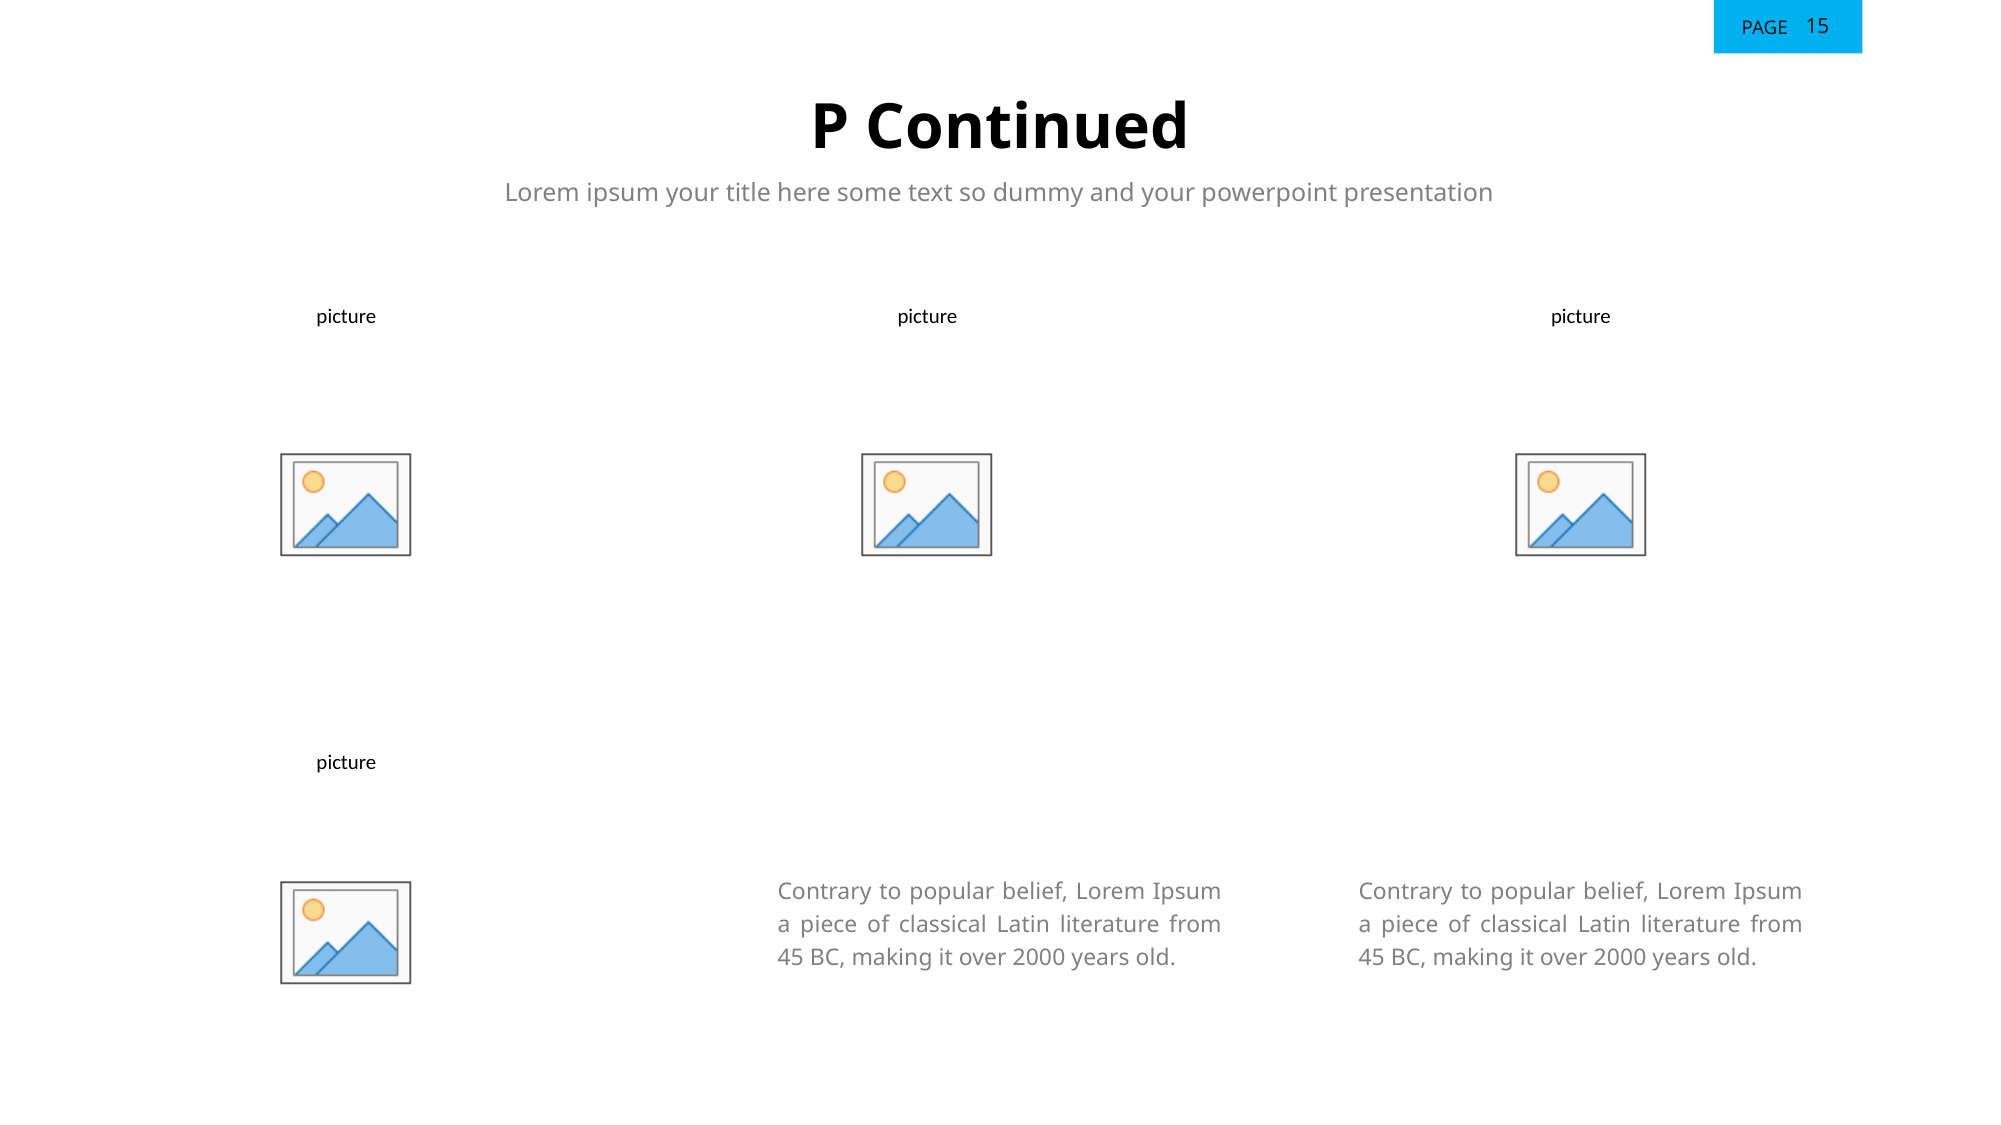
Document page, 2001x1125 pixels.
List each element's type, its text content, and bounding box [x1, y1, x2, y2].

picture [0, 741, 693, 1125]
subtitle Lorem ipsum your title here some text so dummy and your powerpoint presentation [137, 179, 1863, 221]
picture [0, 295, 693, 715]
slide_number 15 [1790, 10, 1867, 43]
picture [1161, 295, 2000, 715]
title P Continued [137, 78, 1863, 179]
text_box Contrary to popular belief, Lorem Ipsum a piece of classical Latin literature from 45 BC, making it over 2000 years old. [1343, 863, 1819, 978]
text_box Contrary to popular belief, Lorem Ipsum a piece of classical Latin literature from 45 BC, making it over 2000 years old. [762, 863, 1238, 978]
picture [718, 295, 1136, 715]
